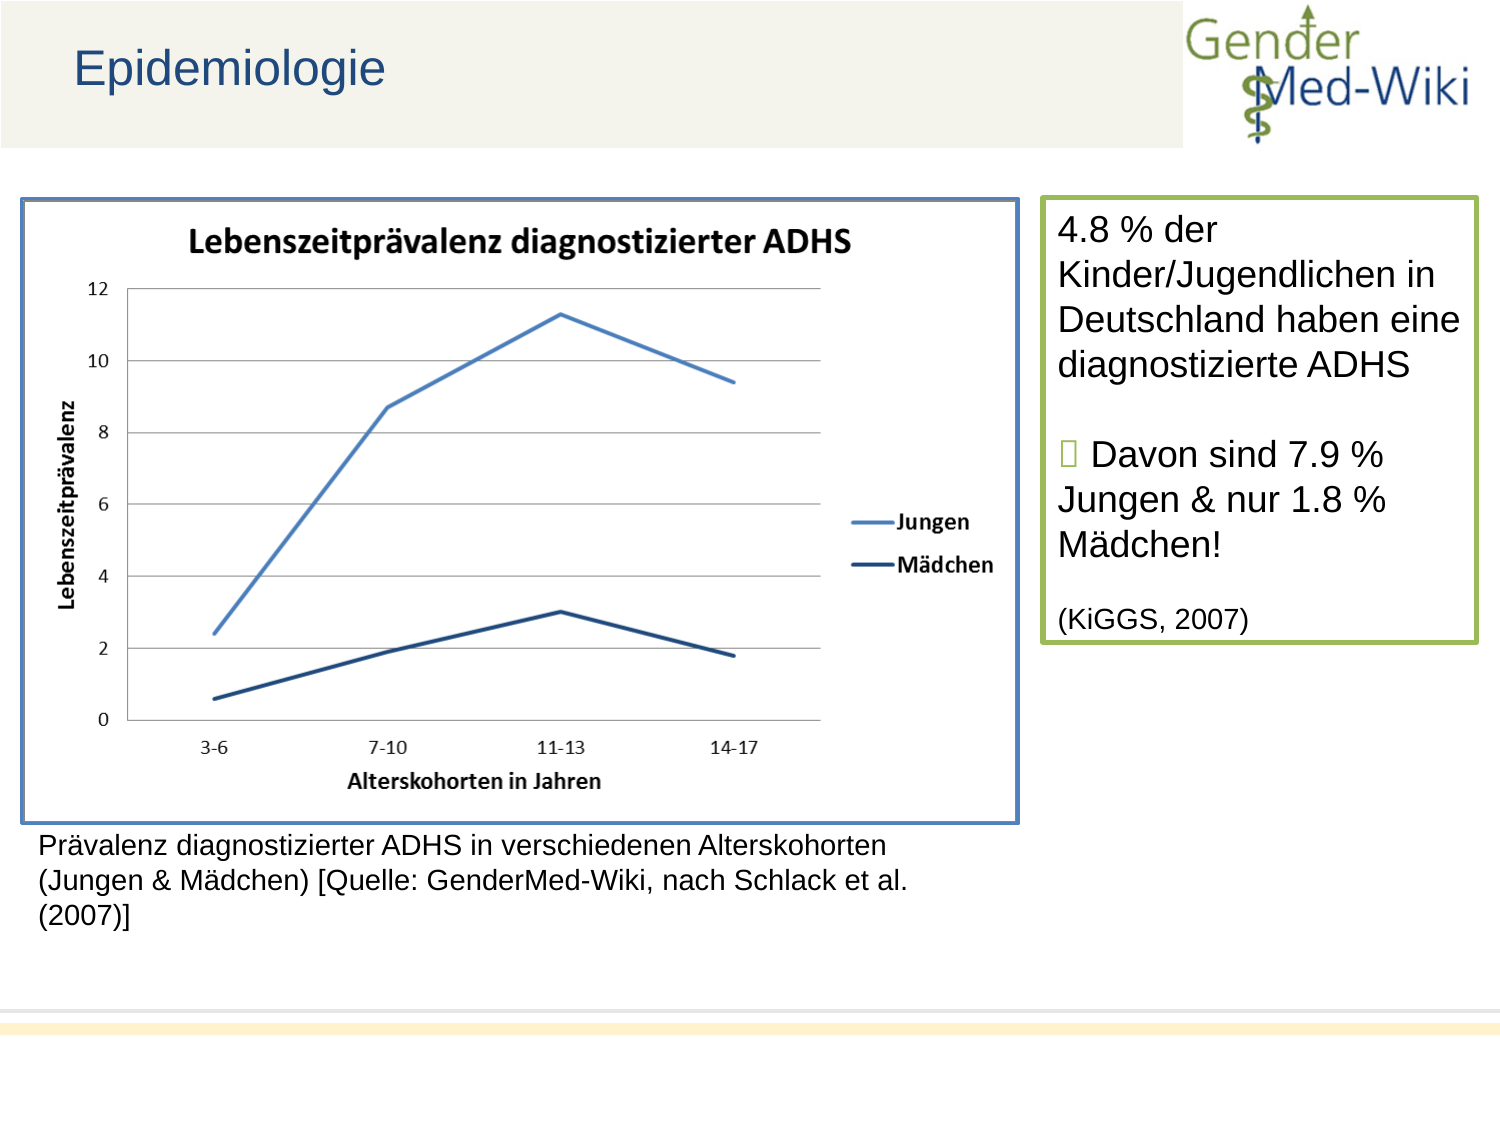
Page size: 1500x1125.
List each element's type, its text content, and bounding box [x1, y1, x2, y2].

text_box 4.8 % der Kinder/Jugendlichen in Deutschland haben eine diagnostizierte ADHS  Davon sind 7.9 % Jungen & nur 1.8 % Mädchen! (KiGGS, 2007) [1042, 197, 1477, 643]
text_box [0, 1023, 1500, 1035]
picture [1183, 0, 1471, 149]
text_box Prävalenz diagnostizierter ADHS in verschiedenen Alterskohorten (Jungen & Mädchen) [Quelle: GenderMed-Wiki, nach Schlack et al. (2007)] [23, 830, 1017, 939]
text_box Epidemiologie [58, 28, 1149, 103]
picture [23, 200, 1017, 823]
